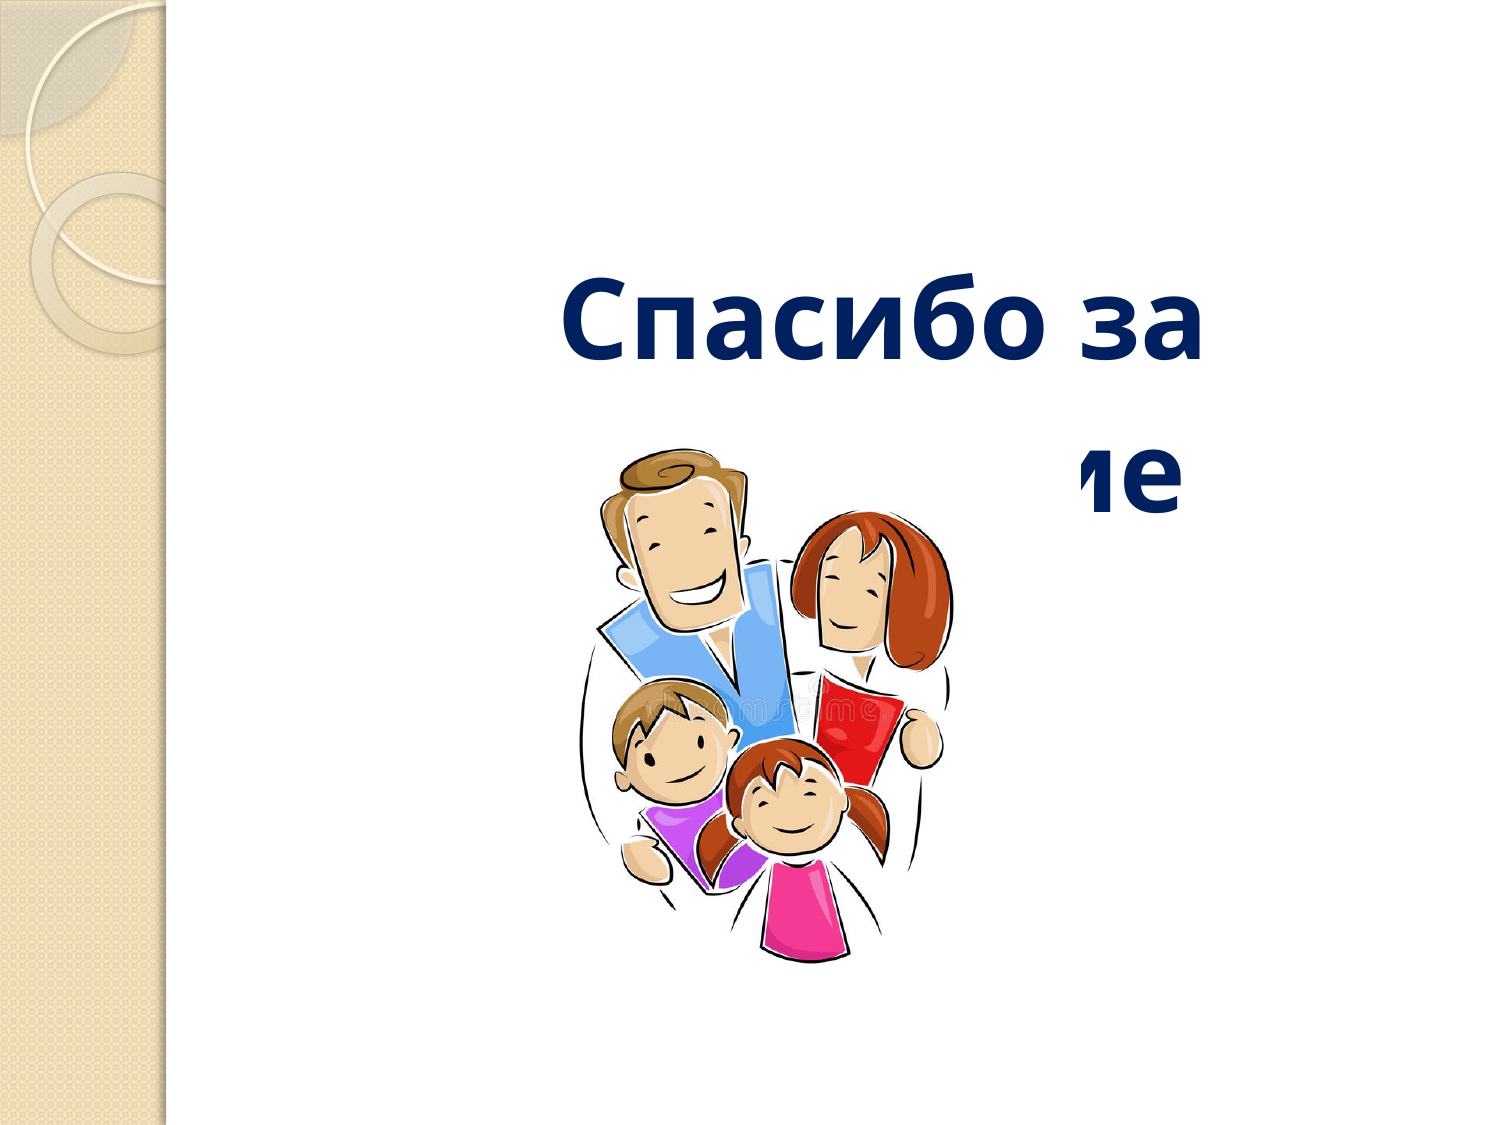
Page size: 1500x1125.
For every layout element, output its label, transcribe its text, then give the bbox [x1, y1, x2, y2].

picture [456, 386, 1081, 1011]
list Спасибо за внимание [235, 152, 1466, 1025]
